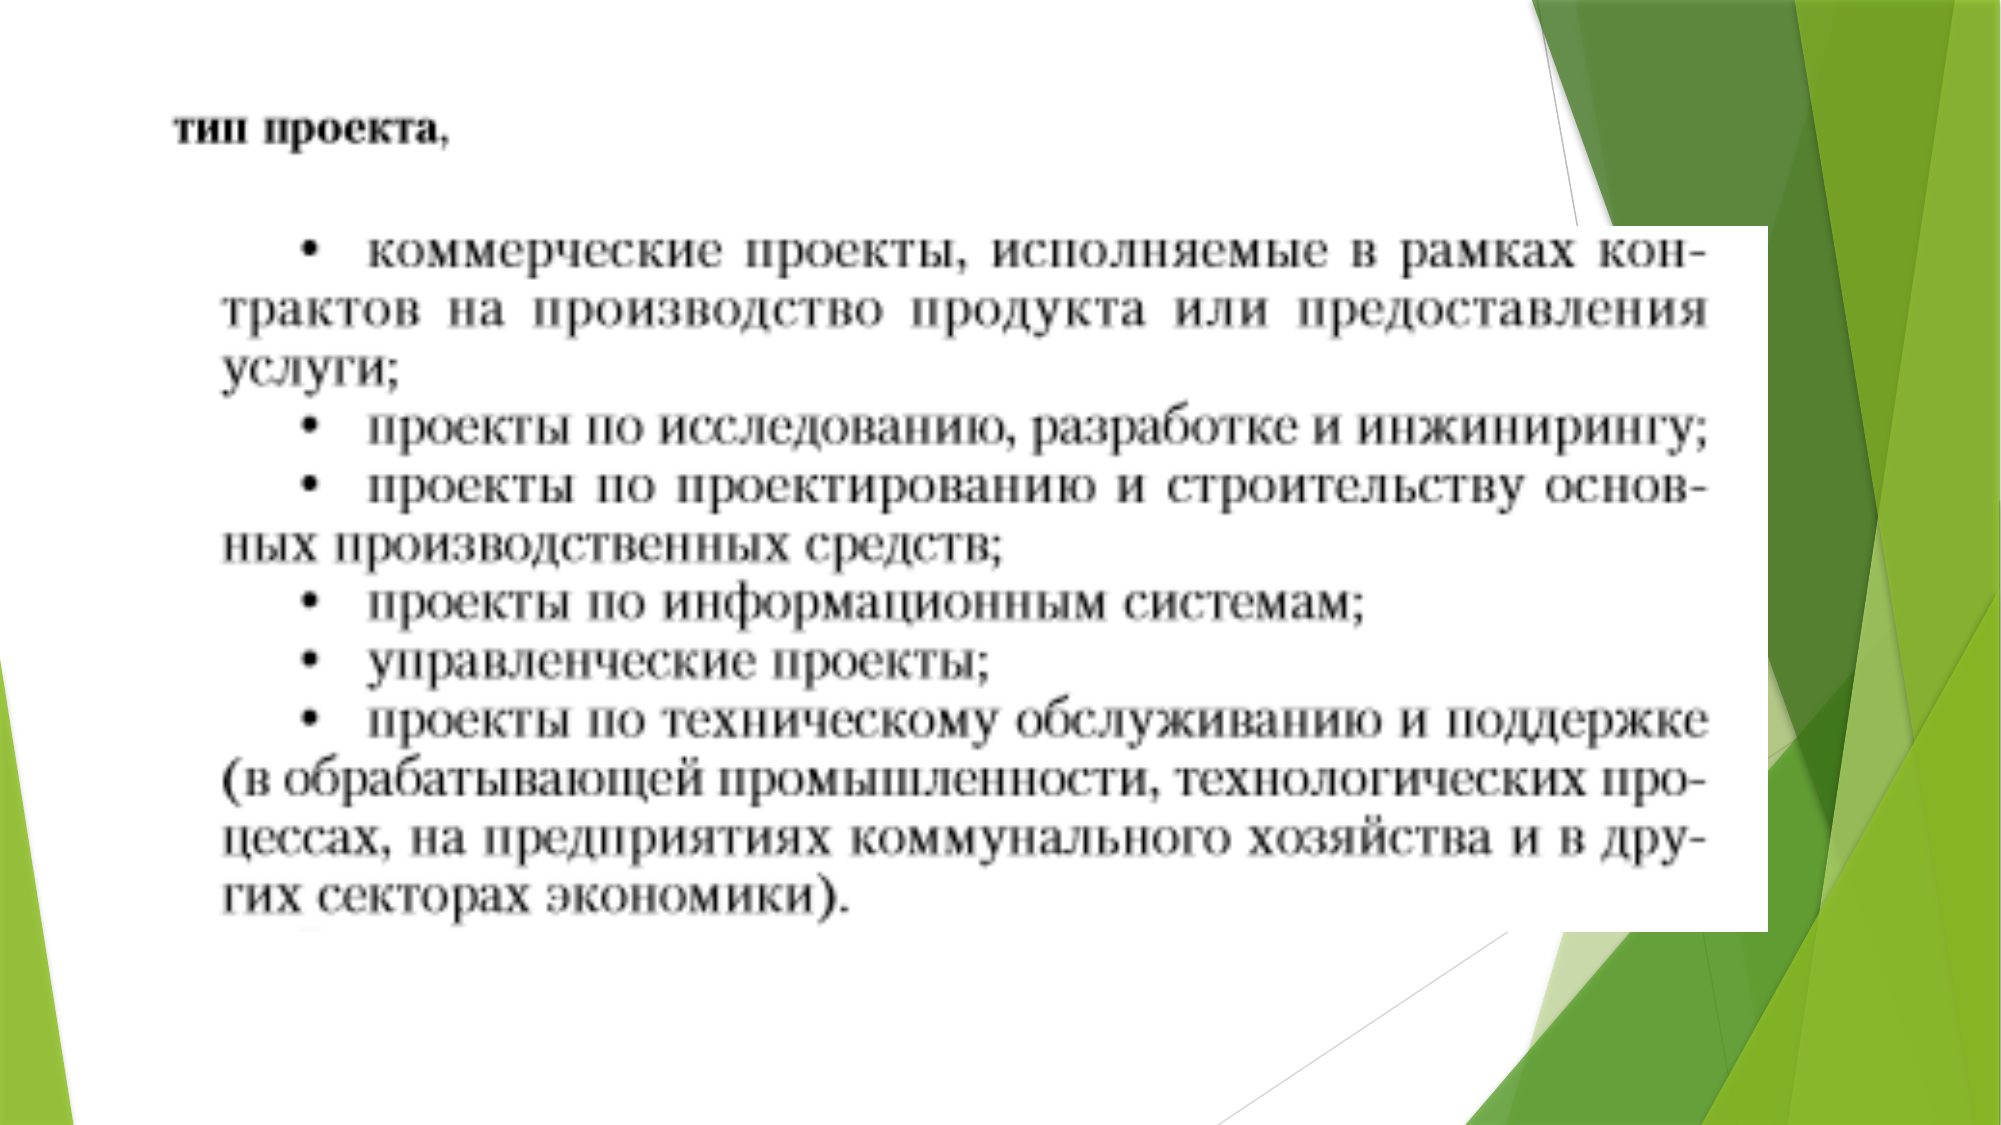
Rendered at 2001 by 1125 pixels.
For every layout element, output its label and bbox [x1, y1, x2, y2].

picture [194, 225, 1769, 933]
picture [158, 94, 461, 162]
